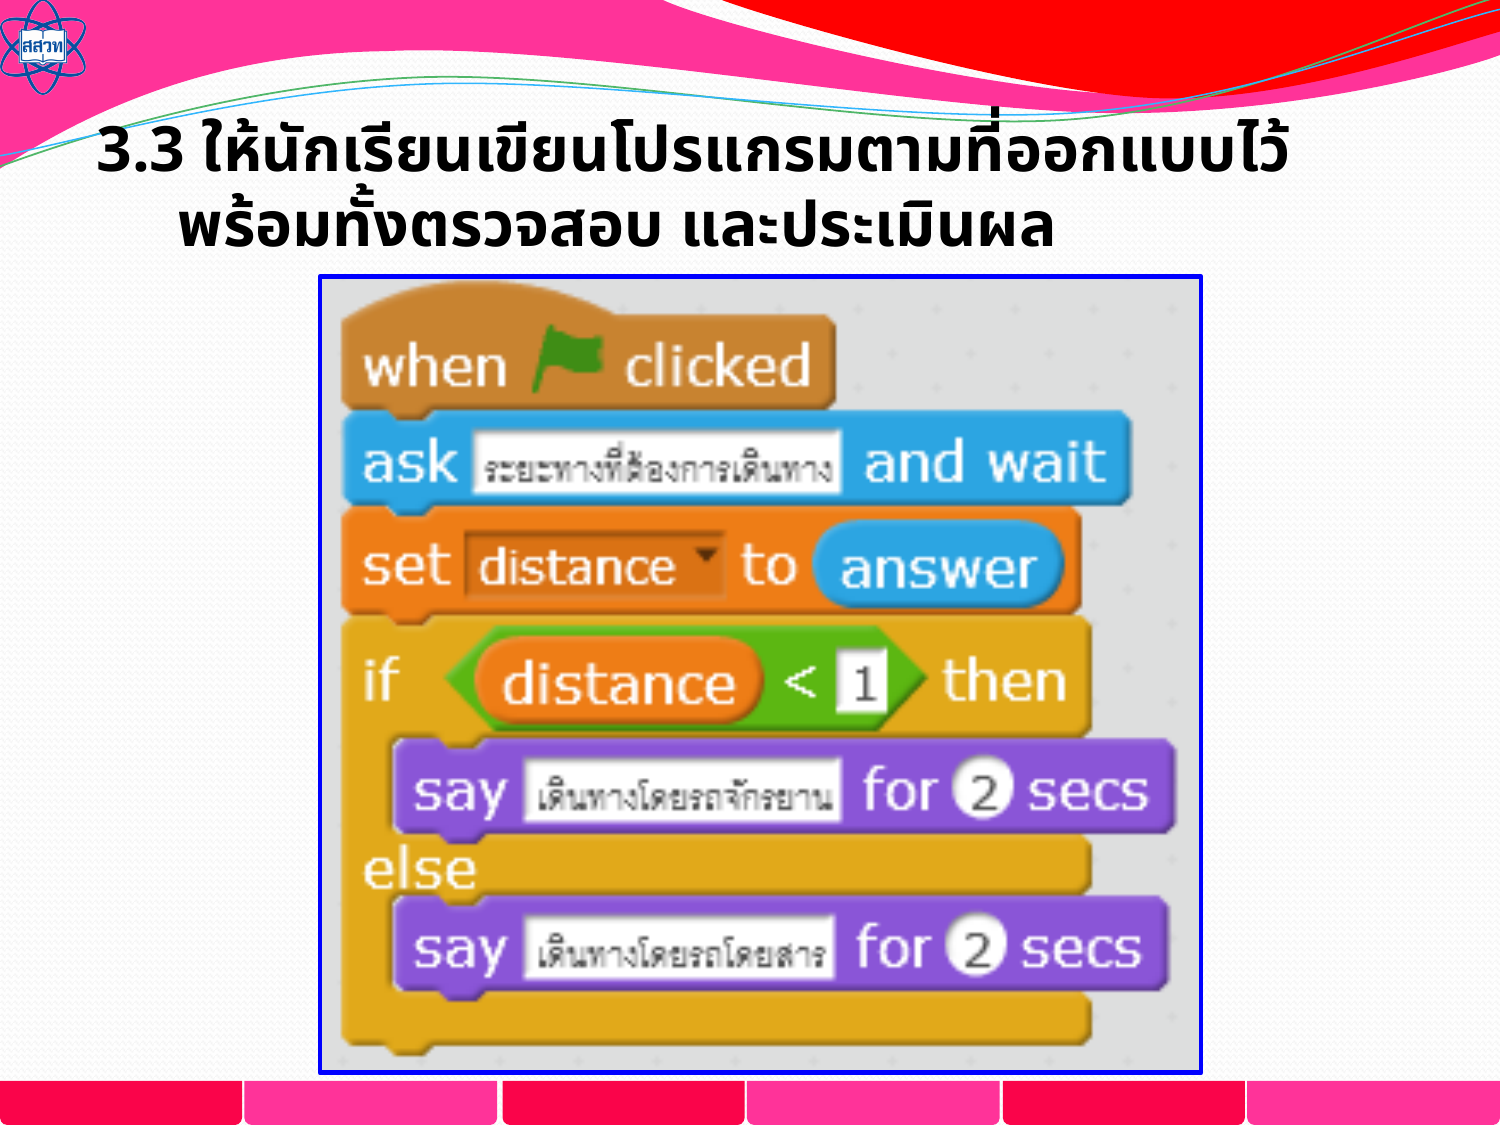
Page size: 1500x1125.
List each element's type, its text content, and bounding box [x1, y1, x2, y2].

text_box Rabbit [315, 1080, 498, 1084]
picture [0, 0, 86, 95]
picture [321, 278, 1200, 1071]
text_box 3.3 ให้นักเรียนเขียนโปรแกรมตามที่ออกแบบไว้ พร้อมทั้งตรวจสอบ และประเมินผล [81, 101, 1307, 267]
